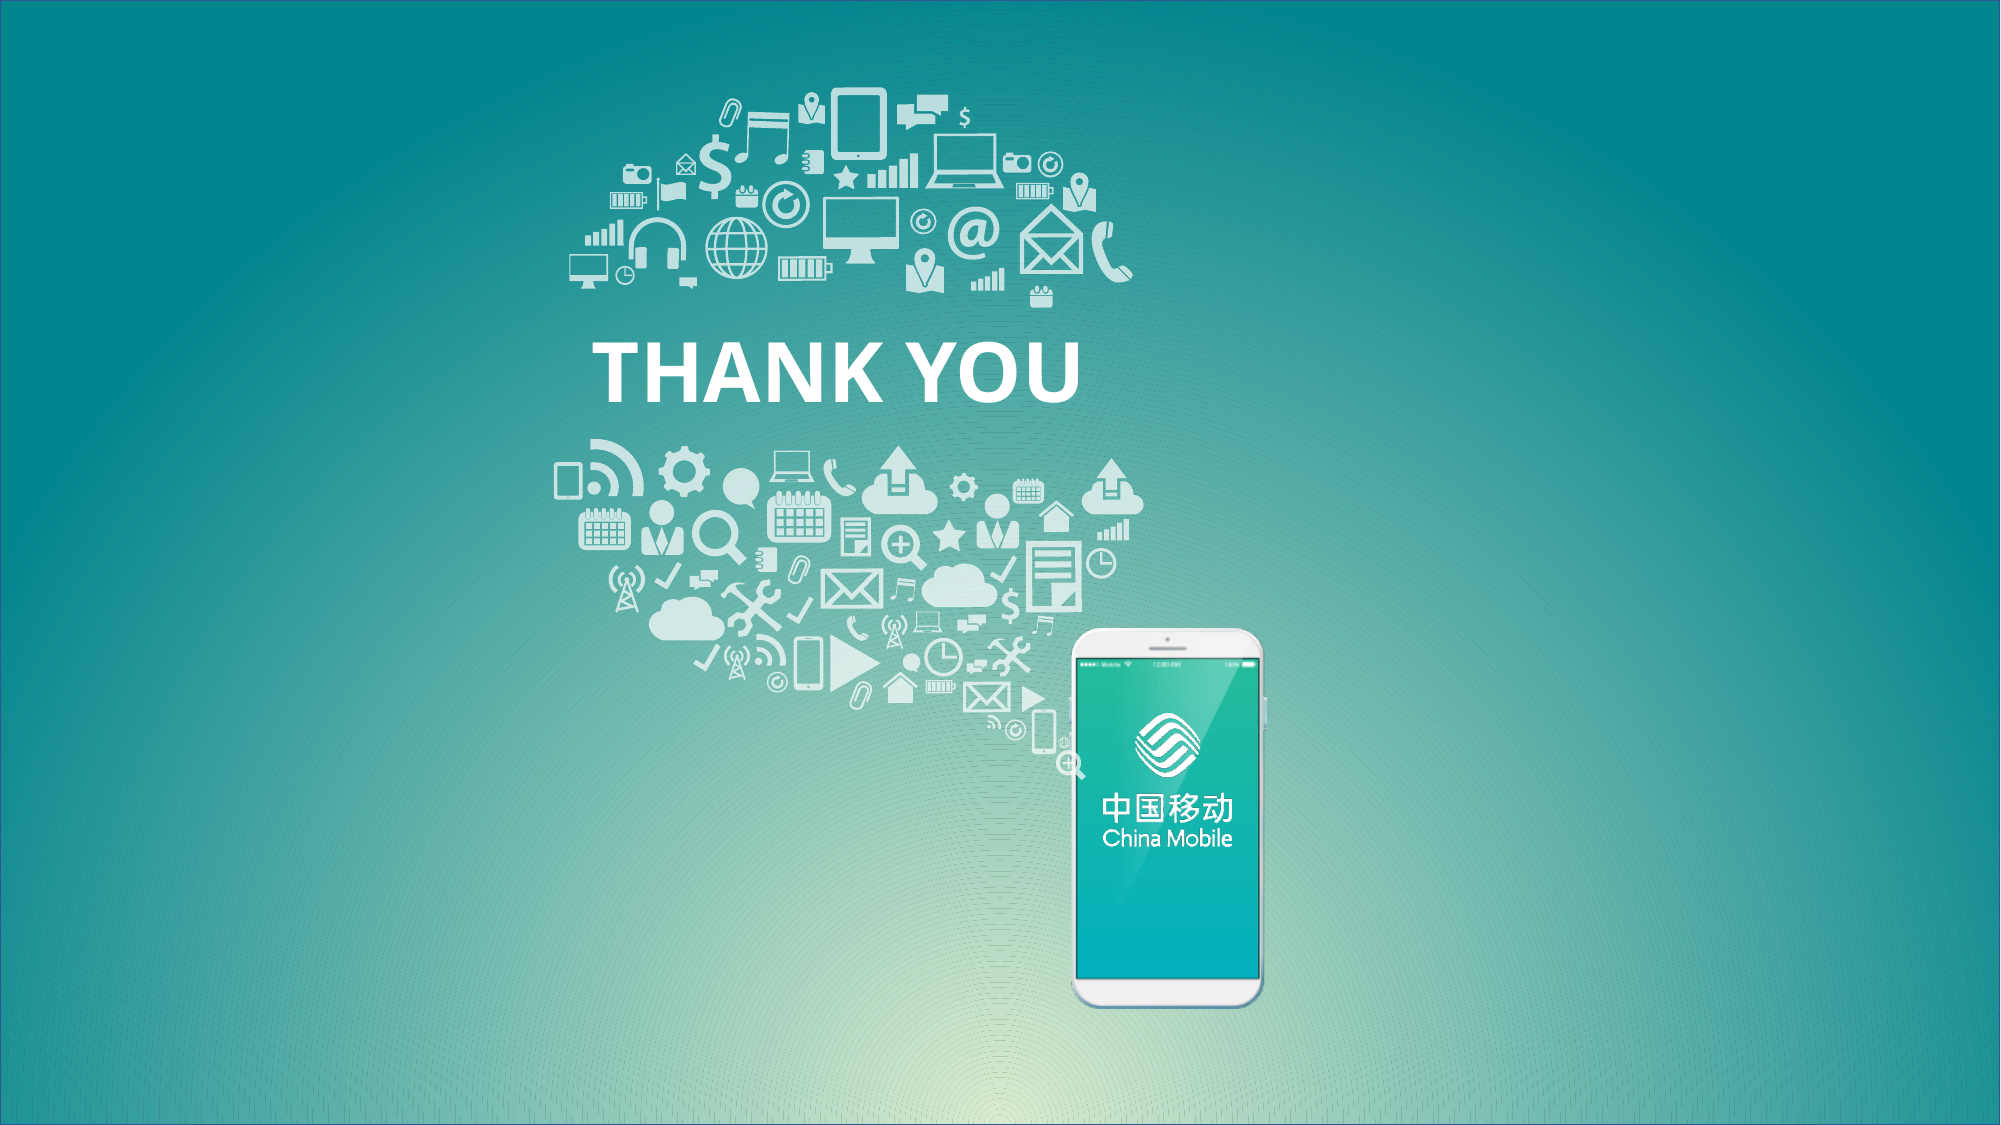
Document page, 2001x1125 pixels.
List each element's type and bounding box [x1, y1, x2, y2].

picture [1069, 628, 1267, 1009]
text_box [556, 87, 1147, 769]
